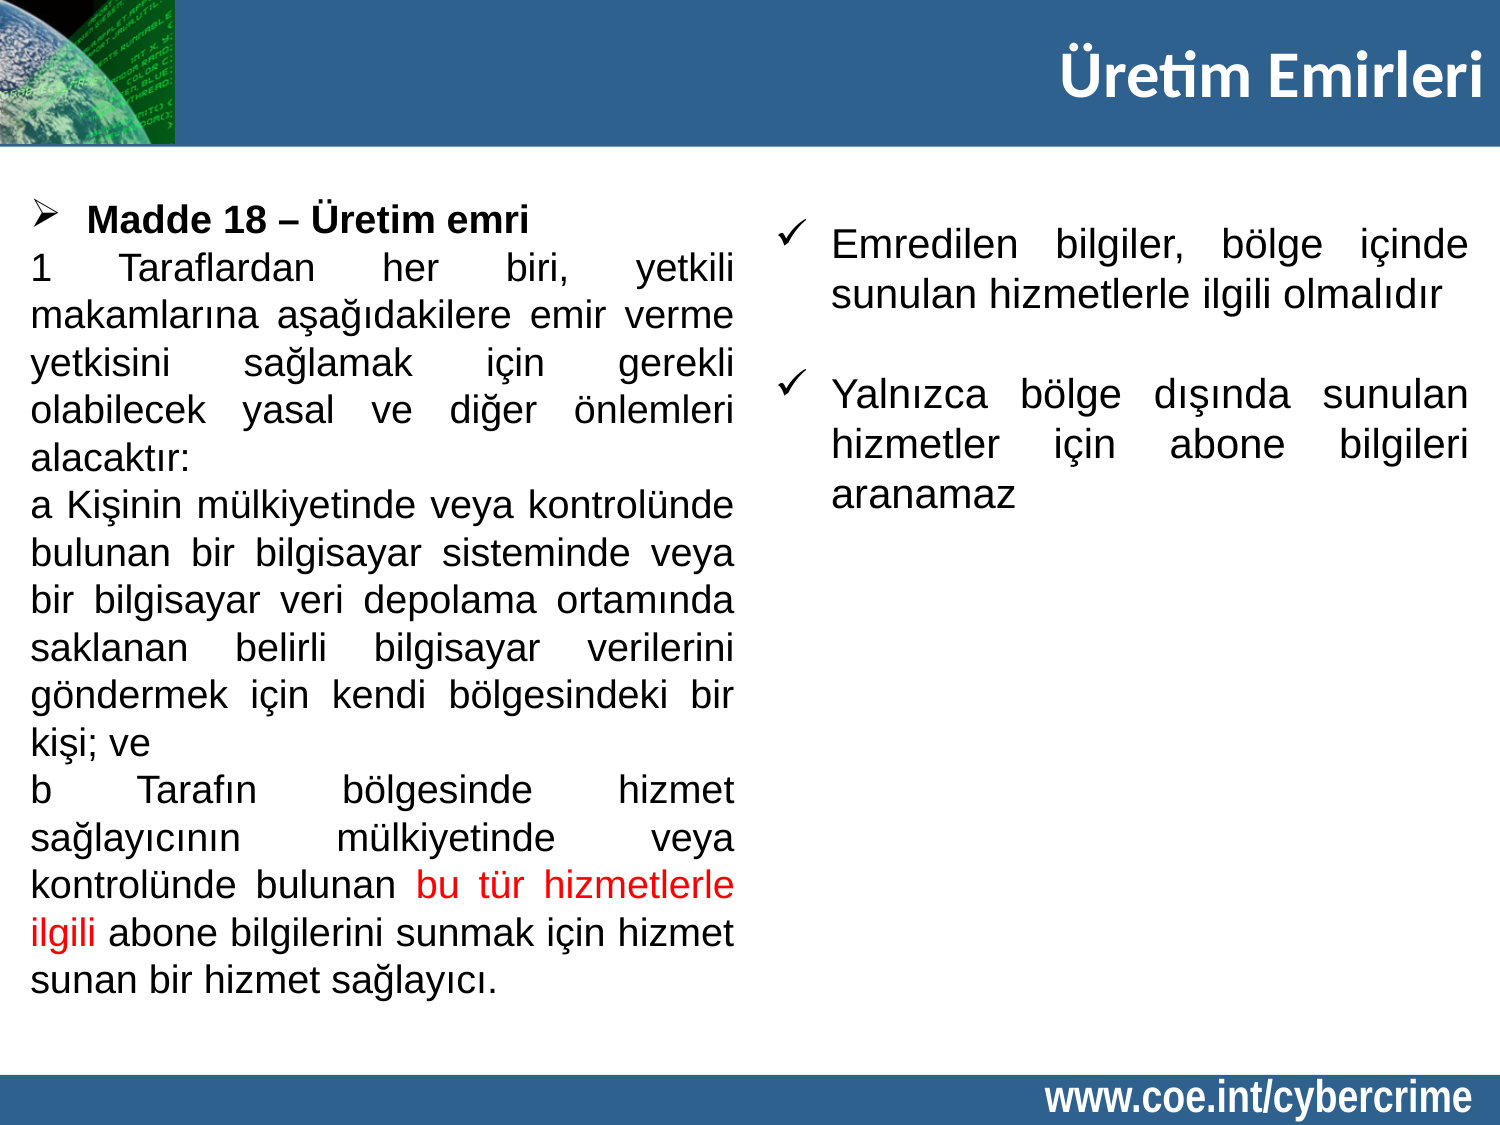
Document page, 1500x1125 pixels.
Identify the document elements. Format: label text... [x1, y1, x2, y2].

text_box www.coe.int/cybercrime [1030, 1059, 1500, 1125]
picture [0, 0, 175, 144]
text_box [0, 1073, 1030, 1125]
text_box Üretim Emirleri [177, 0, 1500, 149]
text_box Emredilen bilgiler, bölge içinde sunulan hizmetlerle ilgili olmalıdır Yalnızca bölge dışında sunulan hizmetler için abone bilgileri aranamaz [759, 209, 1485, 525]
text_box Madde 18 – Üretim emri 1 Taraflardan her biri, yetkili makamlarına aşağıdakilere emir verme yetkisini sağlamak için gerekli olabilecek yasal ve diğer önlemleri alacaktır: a Kişinin mülkiyetinde veya kontrolünde bulunan bir bilgisayar sisteminde veya bir bilgisayar veri depolama ortamında saklanan belirli bilgisayar verilerini göndermek için kendi bölgesindeki bir kişi; ve b Tarafın bölgesinde hizmet sağlayıcının mülkiyetinde veya kontrolünde bulunan bu tür hizmetlerle ilgili abone bilgilerini sunmak için hizmet sunan bir hizmet sağlayıcı. [15, 186, 750, 1009]
